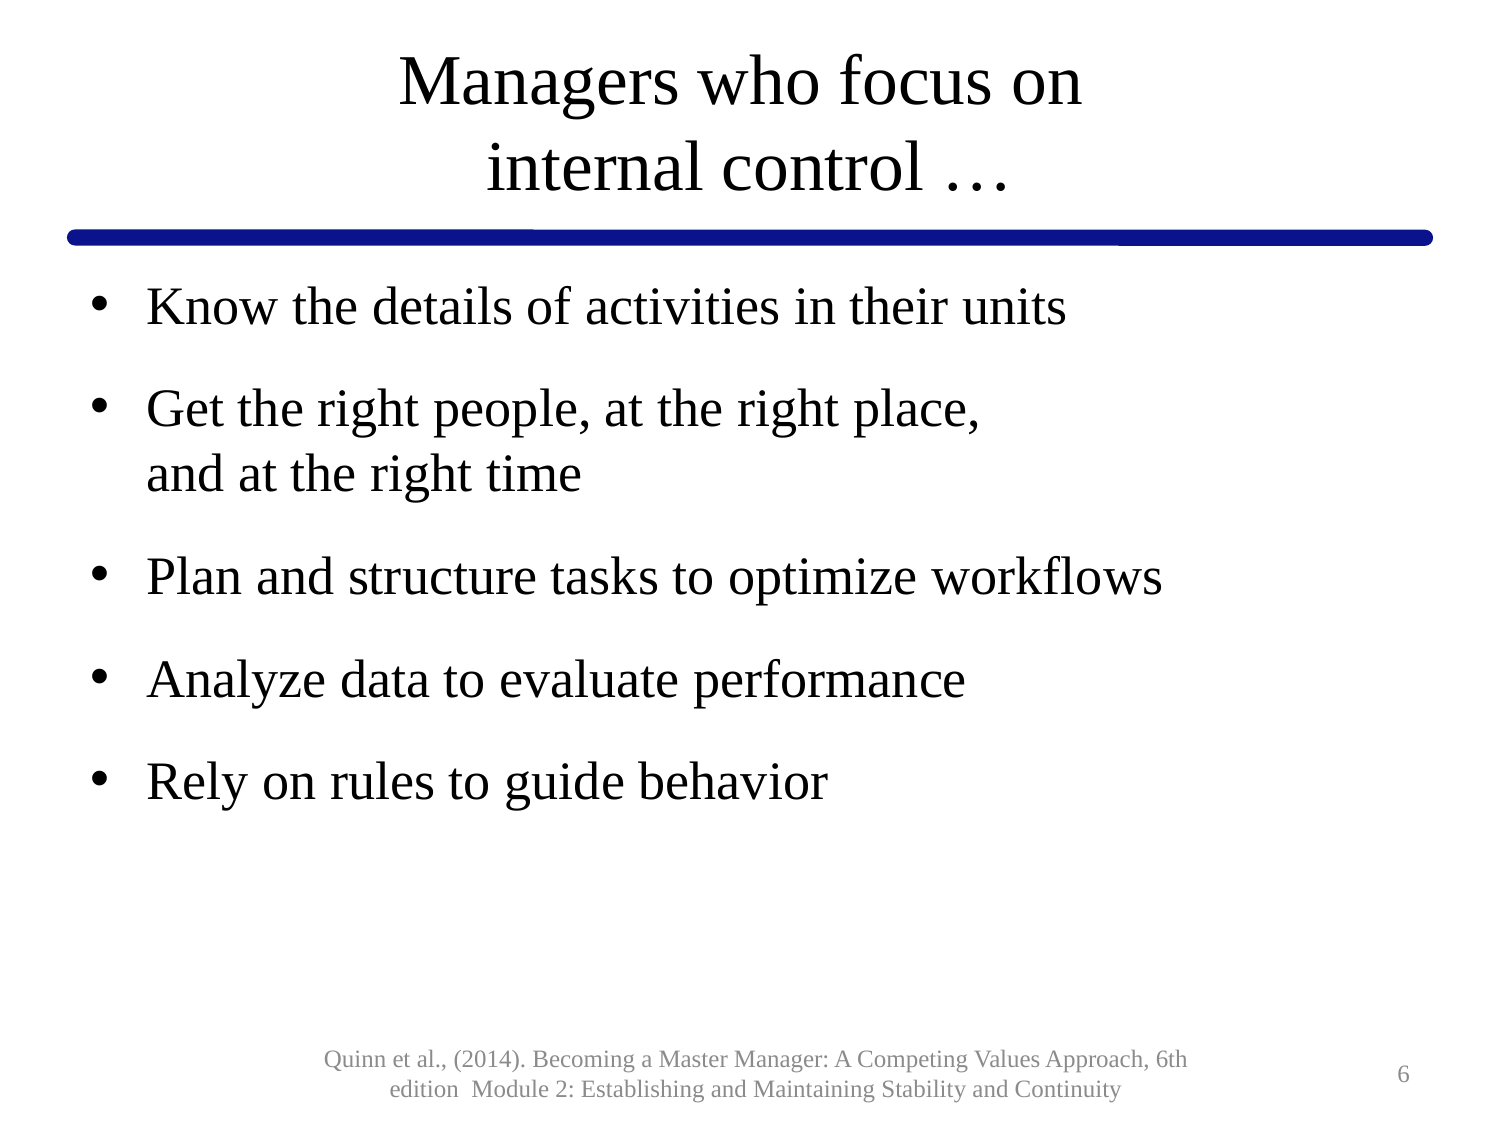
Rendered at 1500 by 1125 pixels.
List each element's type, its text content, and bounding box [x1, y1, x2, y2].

list Know the details of activities in their units Get the right people, at the right place, and at the right time Plan and structure tasks to optimize workflows Analyze data to evaluate performance Rely on rules to guide behavior [75, 262, 1425, 1005]
footer Quinn et al., (2014). Becoming a Master Manager: A Competing Values Approach, 6th edition Module 2: Establishing and Maintaining Stability and Continuity [287, 1042, 1074, 1103]
title Managers who focus on internal control … [75, 24, 1425, 213]
slide_number 6 [1074, 1042, 1425, 1103]
